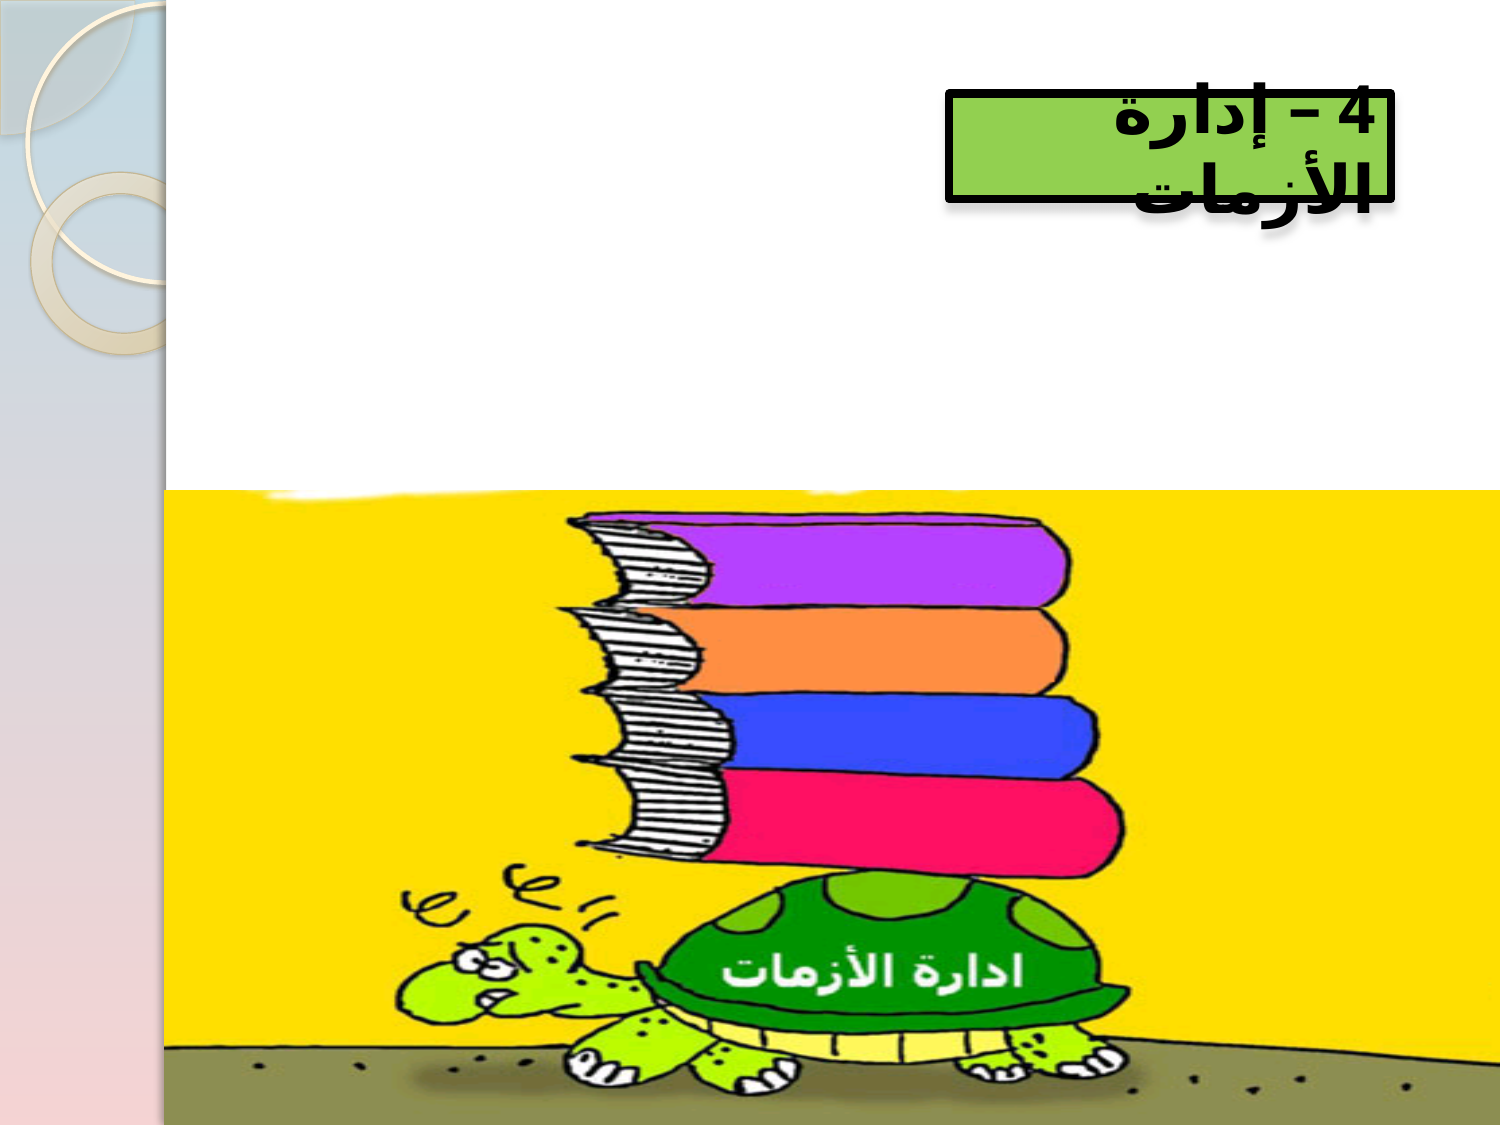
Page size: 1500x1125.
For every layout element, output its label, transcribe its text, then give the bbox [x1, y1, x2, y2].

text_box 4 – إدارة الأزمات [949, 93, 1391, 200]
picture [163, 490, 1500, 1125]
